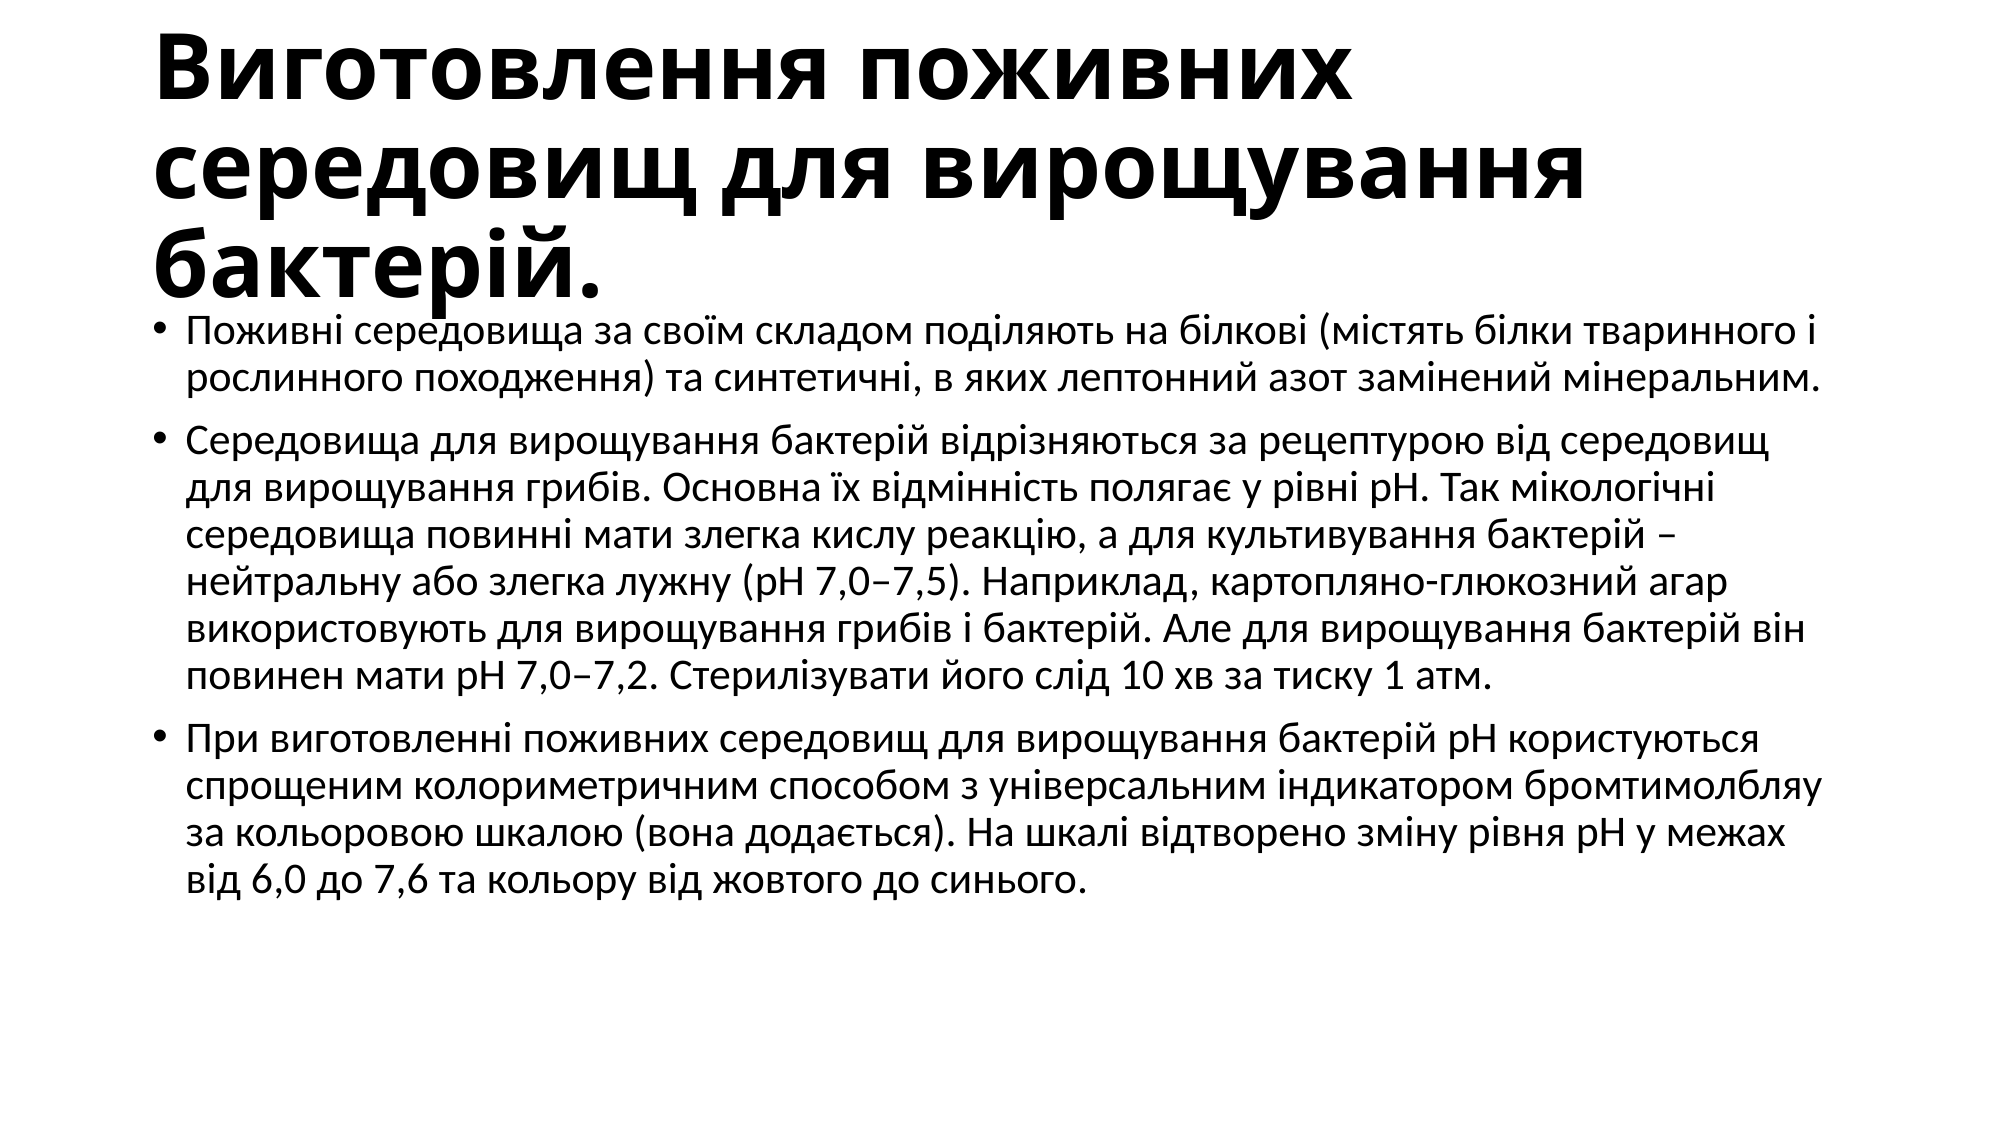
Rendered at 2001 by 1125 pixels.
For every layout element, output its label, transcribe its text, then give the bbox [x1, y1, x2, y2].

list Поживні середовища за своїм складом поділяють на білкові (містять білки тваринного і рослинного походження) та синтетичні, в яких лептонний азот замінений мінеральним. Середовища для вирощування бактерій відрізняються за рецептурою від середовищ для вирощування грибів. Основна їх відмінність полягає у рівні рН. Так мікологічні середовища повинні мати злегка кислу реакцію, а для культивування бактерій – нейтральну або злегка лужну (рН 7,0–7,5). Наприклад, картопляно-глюкозний агар використовують для вирощування грибів і бактерій. Але для вирощування бактерій він повинен мати рН 7,0–7,2. Стерилізувати його слід 10 хв за тиску 1 атм. При виготовленні поживних середовищ для вирощування бактерій рН користуються спрощеним колориметричним способом з універсальним індикатором бромтимолбляу за кольоровою шкалою (вона додається). На шкалі відтворено зміну рівня рН у межах від 6,0 до 7,6 та кольору від жовтого до синього. [137, 299, 1863, 1014]
title Виготовлення поживних середовищ для вирощування бактерій. [137, 59, 1863, 278]
